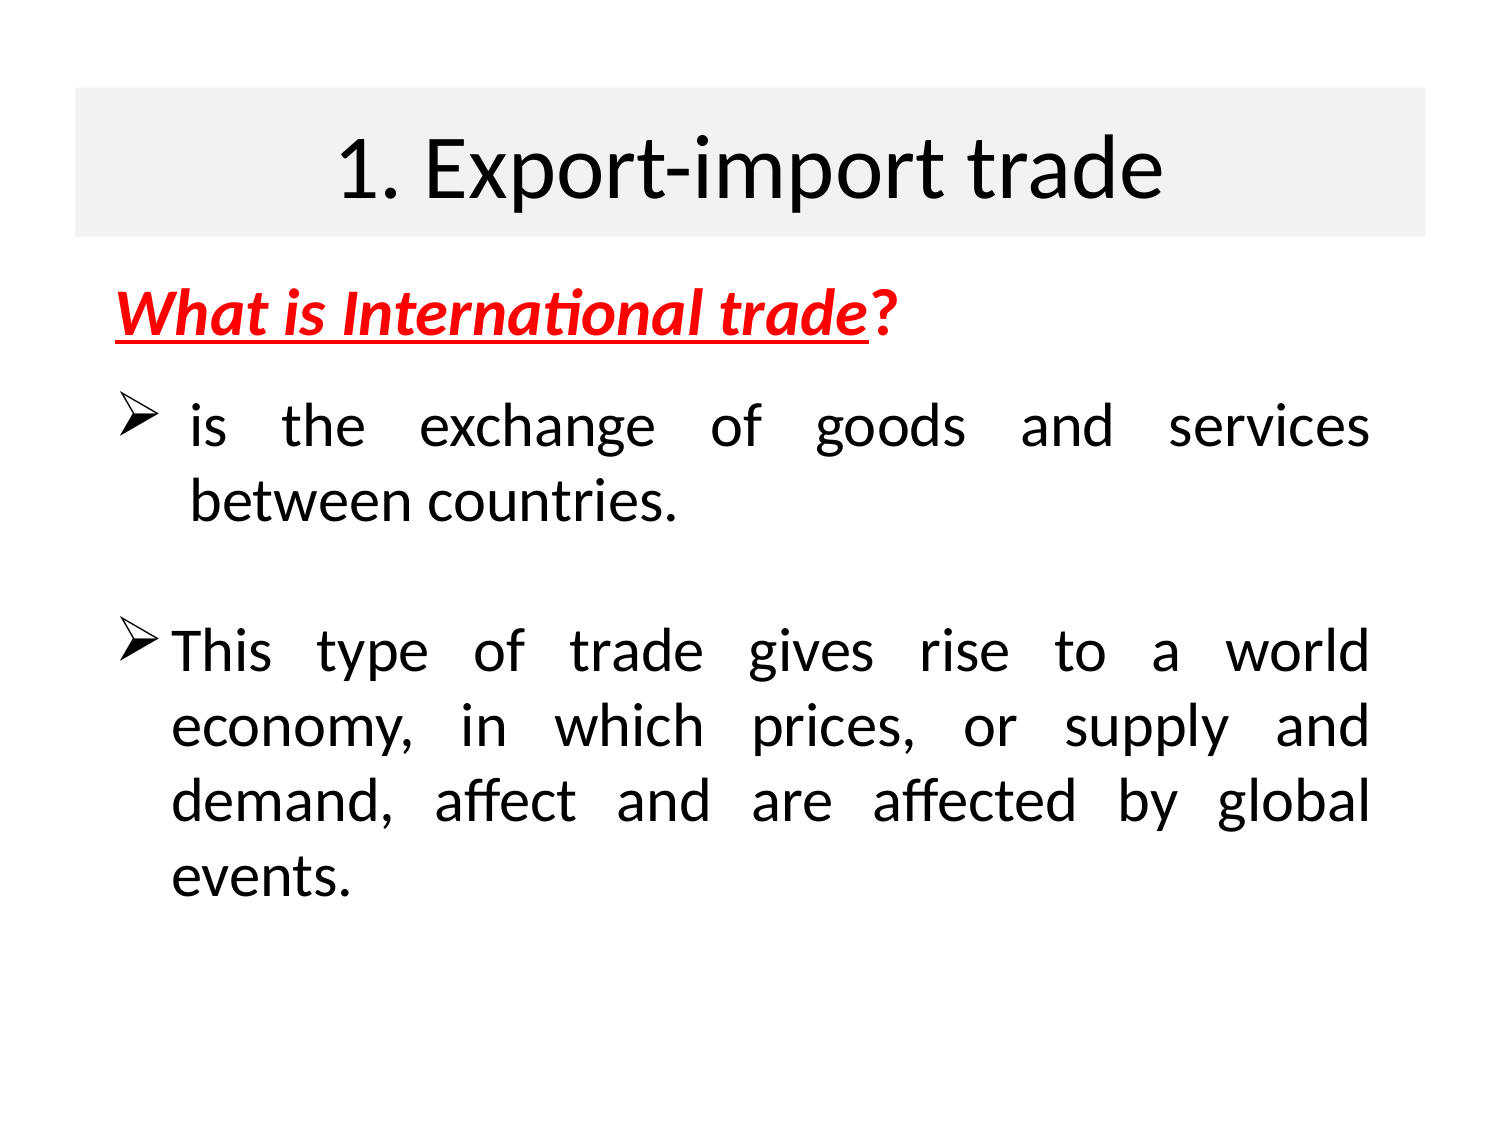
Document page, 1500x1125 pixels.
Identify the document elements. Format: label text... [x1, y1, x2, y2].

text_box What is International trade? is the exchange of goods and services between countries. This type of trade gives rise to a world economy, in which prices, or supply and demand, affect and are affected by global events. [99, 236, 1388, 992]
title 1. Export-import trade [75, 87, 1425, 237]
